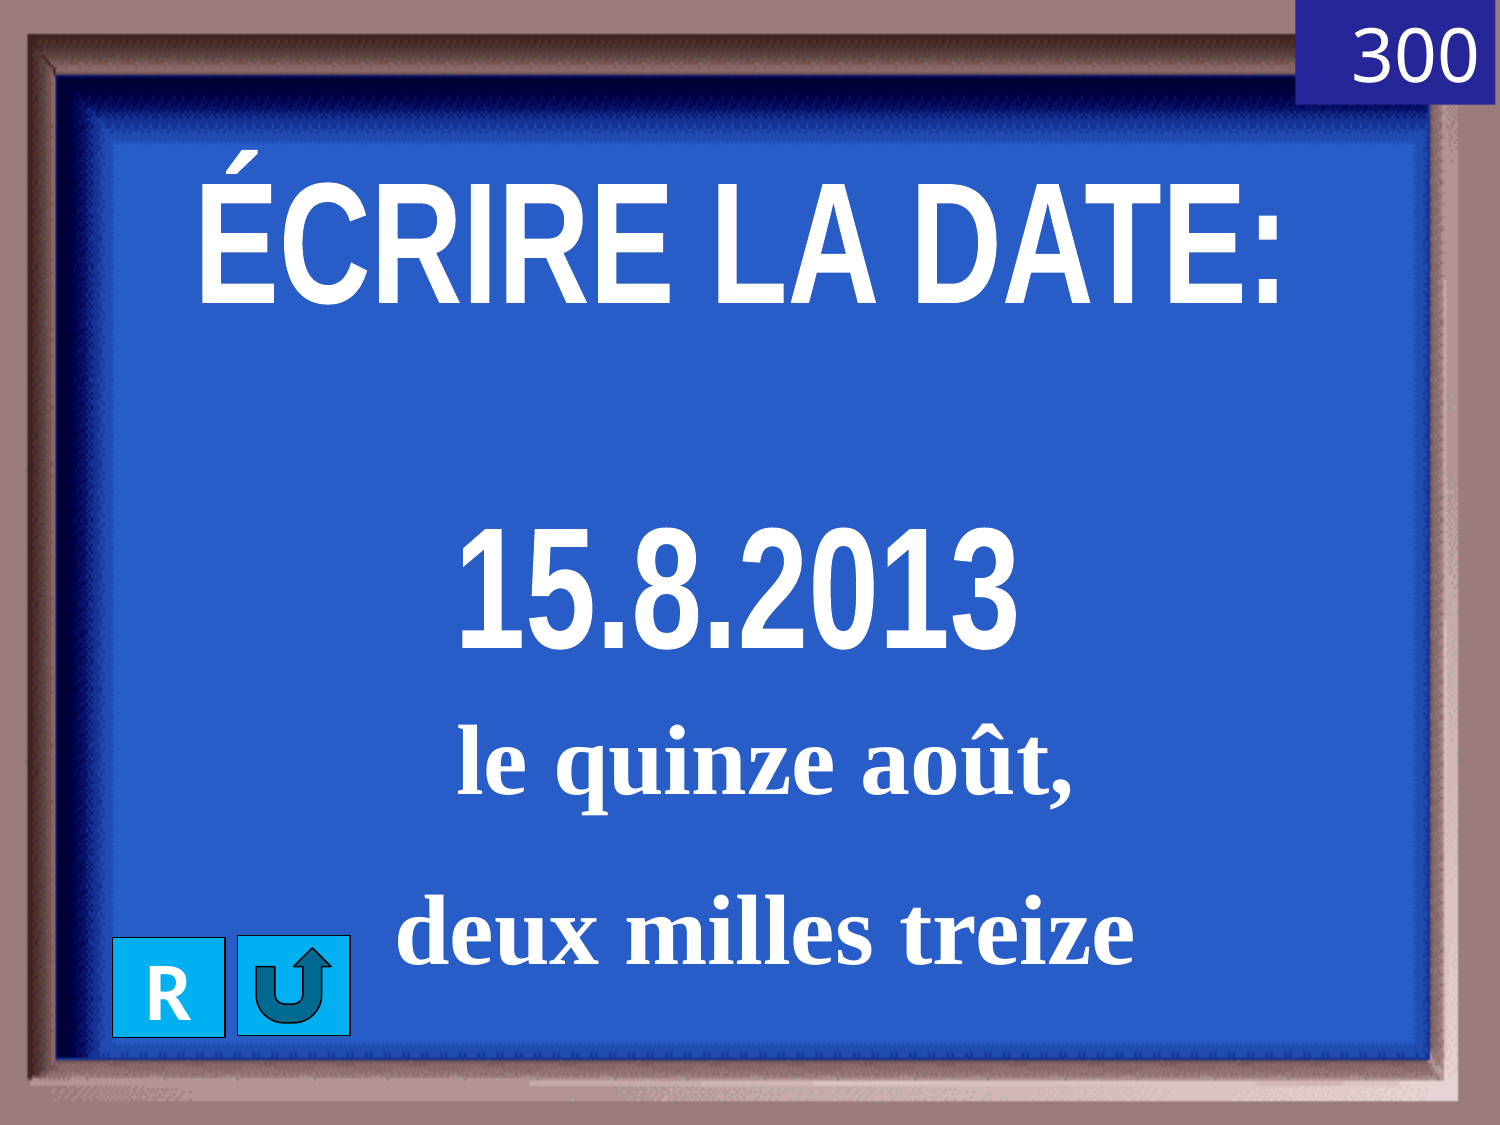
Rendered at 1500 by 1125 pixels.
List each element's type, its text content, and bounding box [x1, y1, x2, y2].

text_box 300 [1295, 0, 1496, 105]
text_box [237, 935, 350, 1036]
text_box R [112, 937, 226, 1038]
picture [0, 0, 1500, 1125]
text_box le quinze août, deux milles treize [87, 687, 1444, 993]
